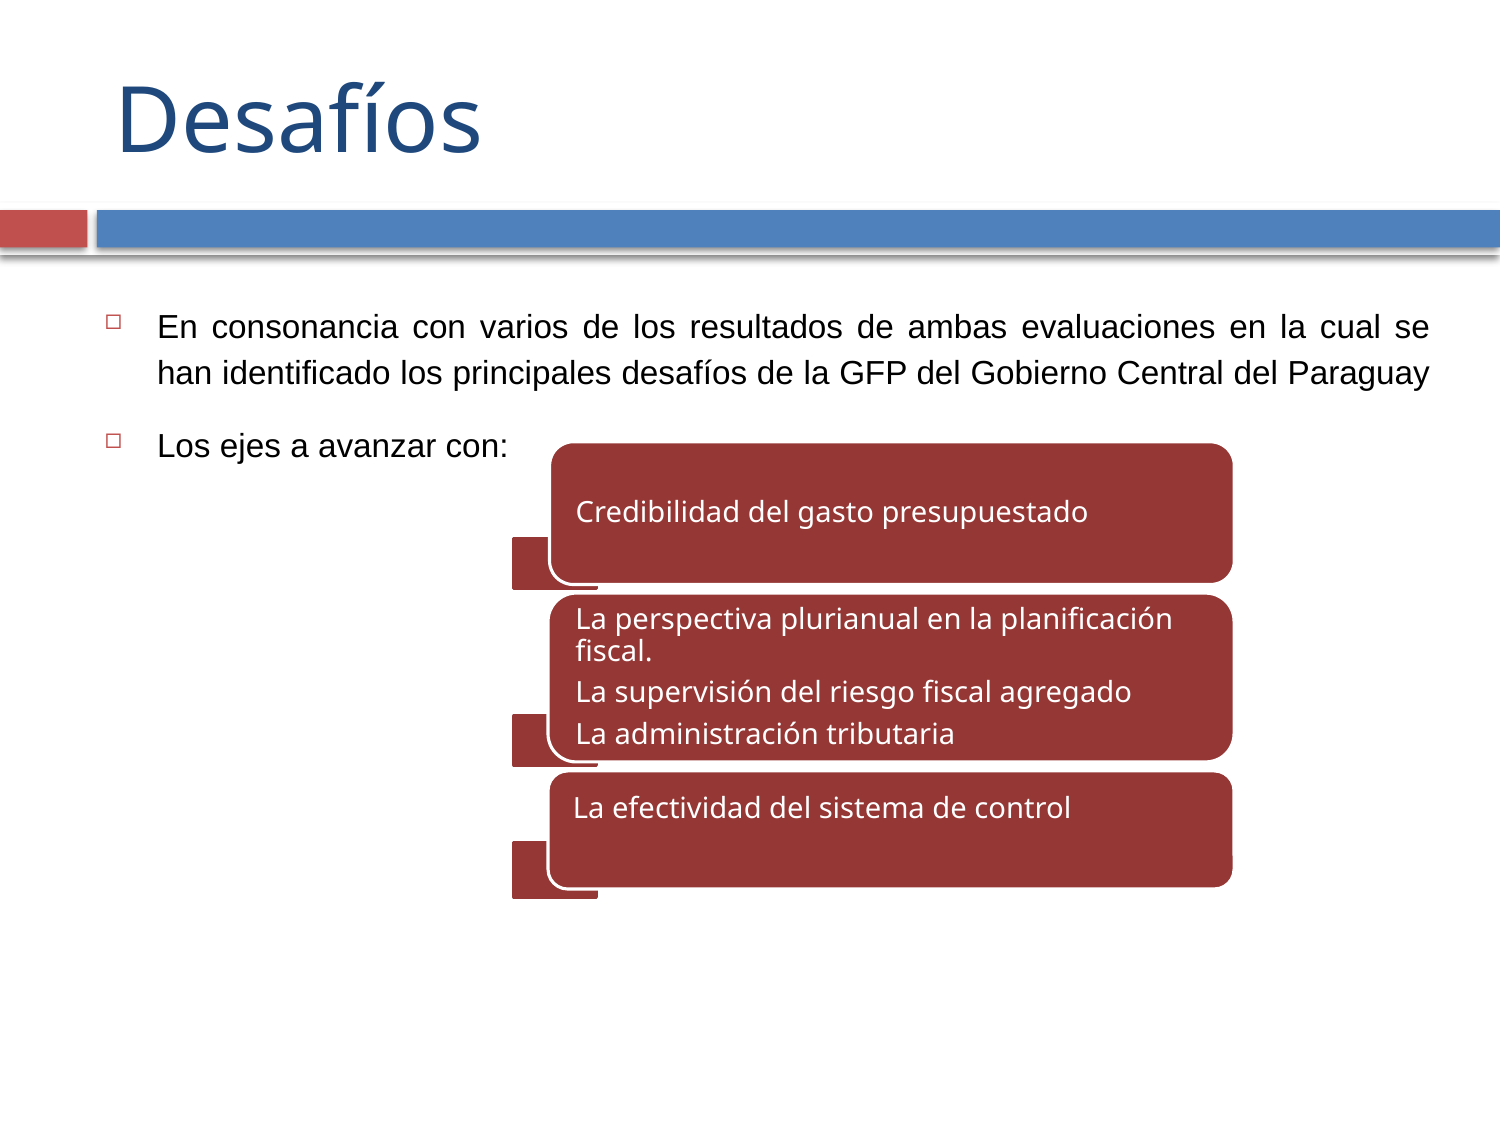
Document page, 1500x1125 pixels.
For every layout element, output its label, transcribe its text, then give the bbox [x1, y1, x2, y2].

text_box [513, 432, 1235, 898]
list En consonancia con varios de los resultados de ambas evaluaciones en la cual se han identificado los principales desafíos de la GFP del Gobierno Central del Paraguay Los ejes a avanzar con: [89, 291, 1447, 1083]
title Desafíos [99, 44, 1425, 188]
